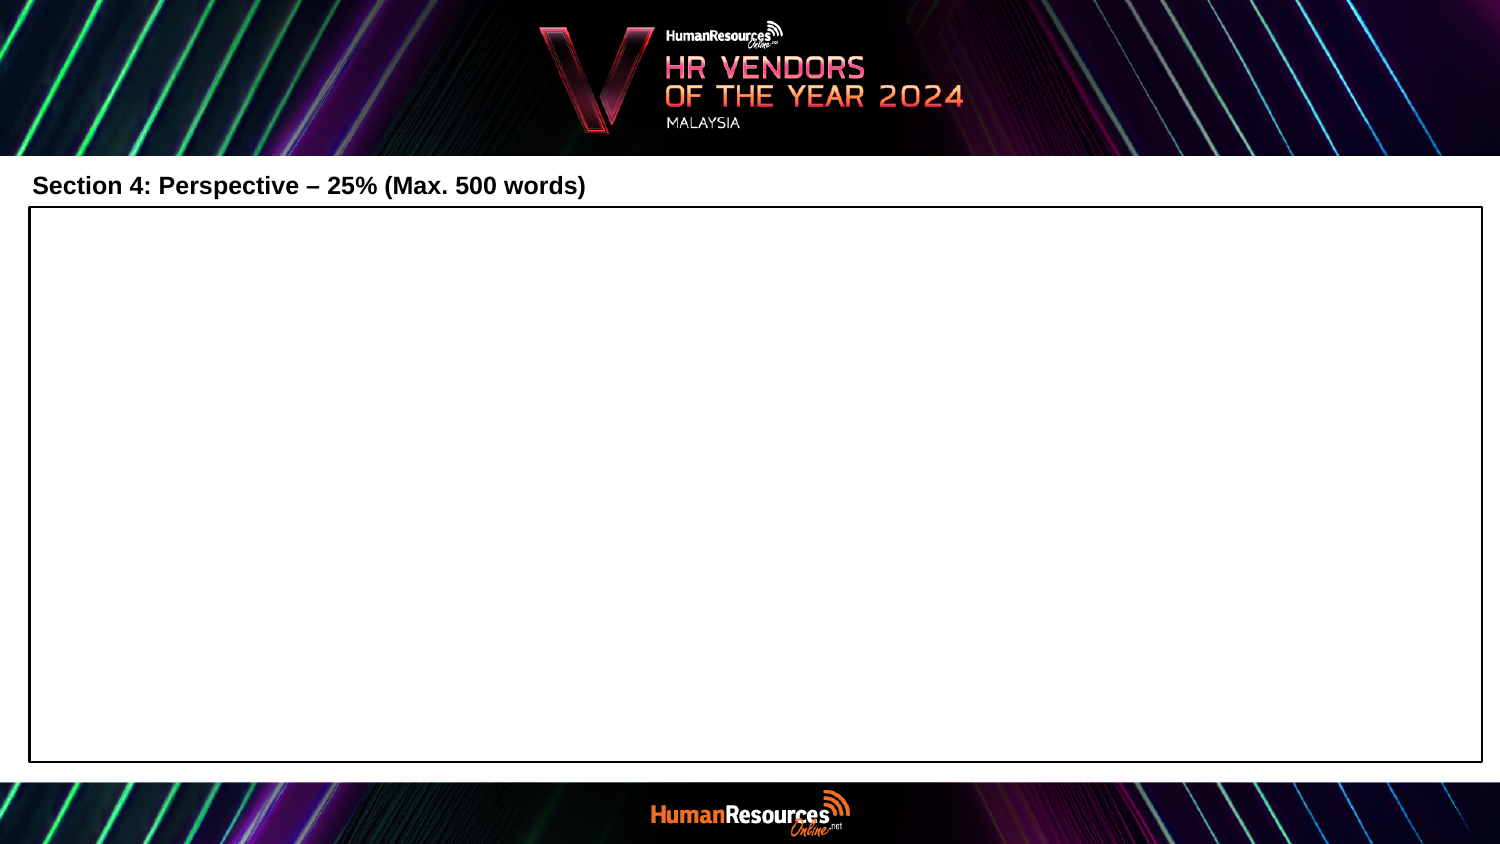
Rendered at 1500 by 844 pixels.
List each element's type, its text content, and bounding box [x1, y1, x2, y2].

text_box Section 4: Perspective – 25% (Max. 500 words) [17, 161, 768, 207]
picture [0, 0, 1500, 844]
text_box [29, 207, 1483, 763]
